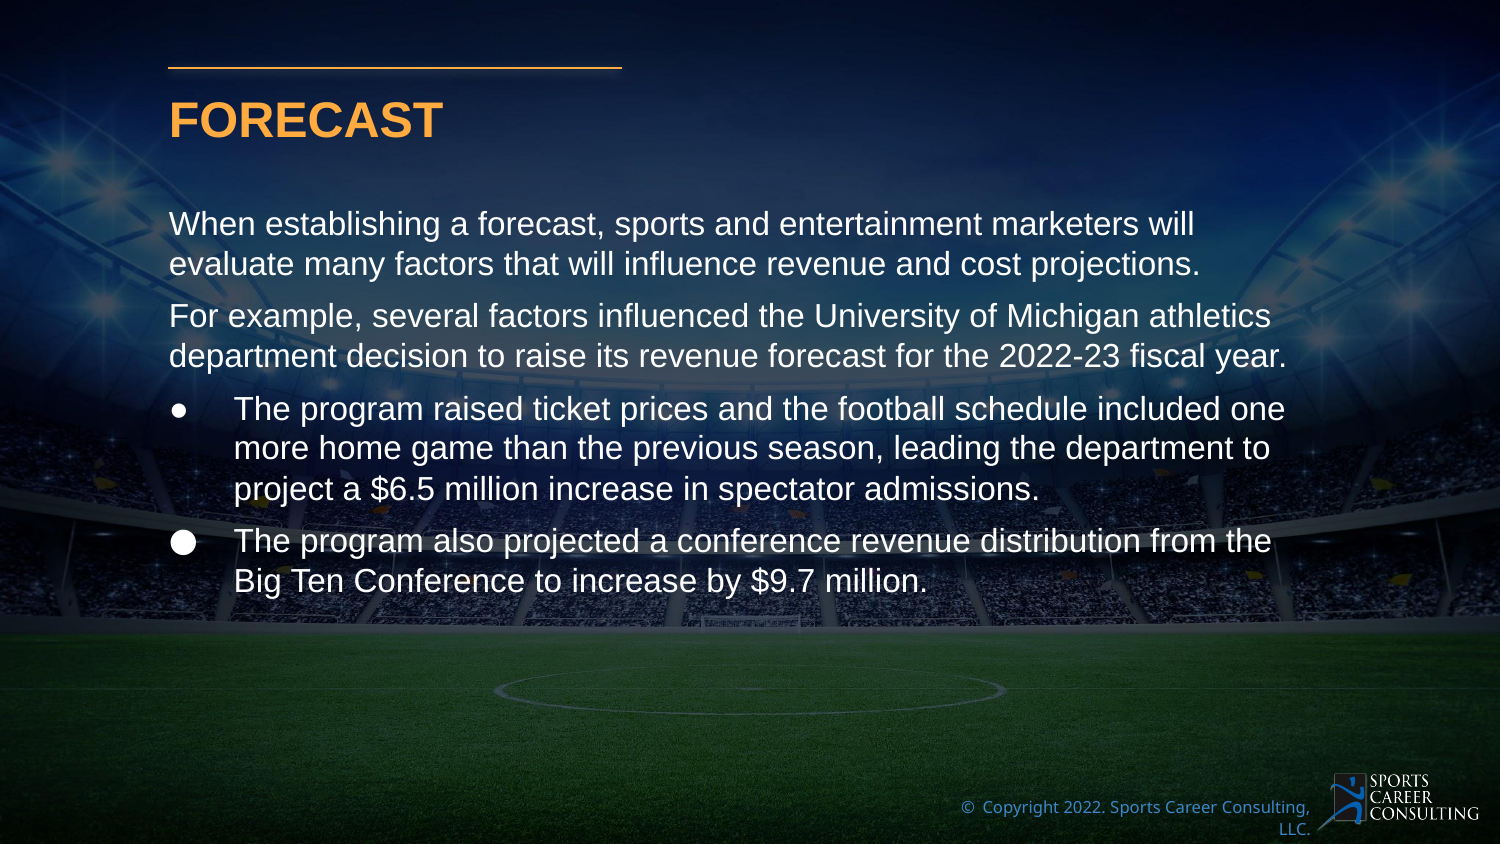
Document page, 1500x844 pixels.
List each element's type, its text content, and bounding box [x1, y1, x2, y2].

text_box © Copyright 2022. Sports Career Consulting, LLC. [914, 769, 1326, 844]
list When establishing a forecast, sports and entertainment marketers will evaluate many factors that will influence revenue and cost projections. For example, several factors influenced the University of Michigan athletics department decision to raise its revenue forecast for the 2022-23 fiscal year. ● The program raised ticket prices and the football schedule included one more home game than the previous season, leading the department to project a $6.5 million increase in spectator admissions. The program also projected a conference revenue distribution from the Big Ten Conference to increase by $9.7 million. [153, 187, 1331, 703]
title FORECAST [153, 72, 1095, 187]
picture [0, 0, 1500, 844]
